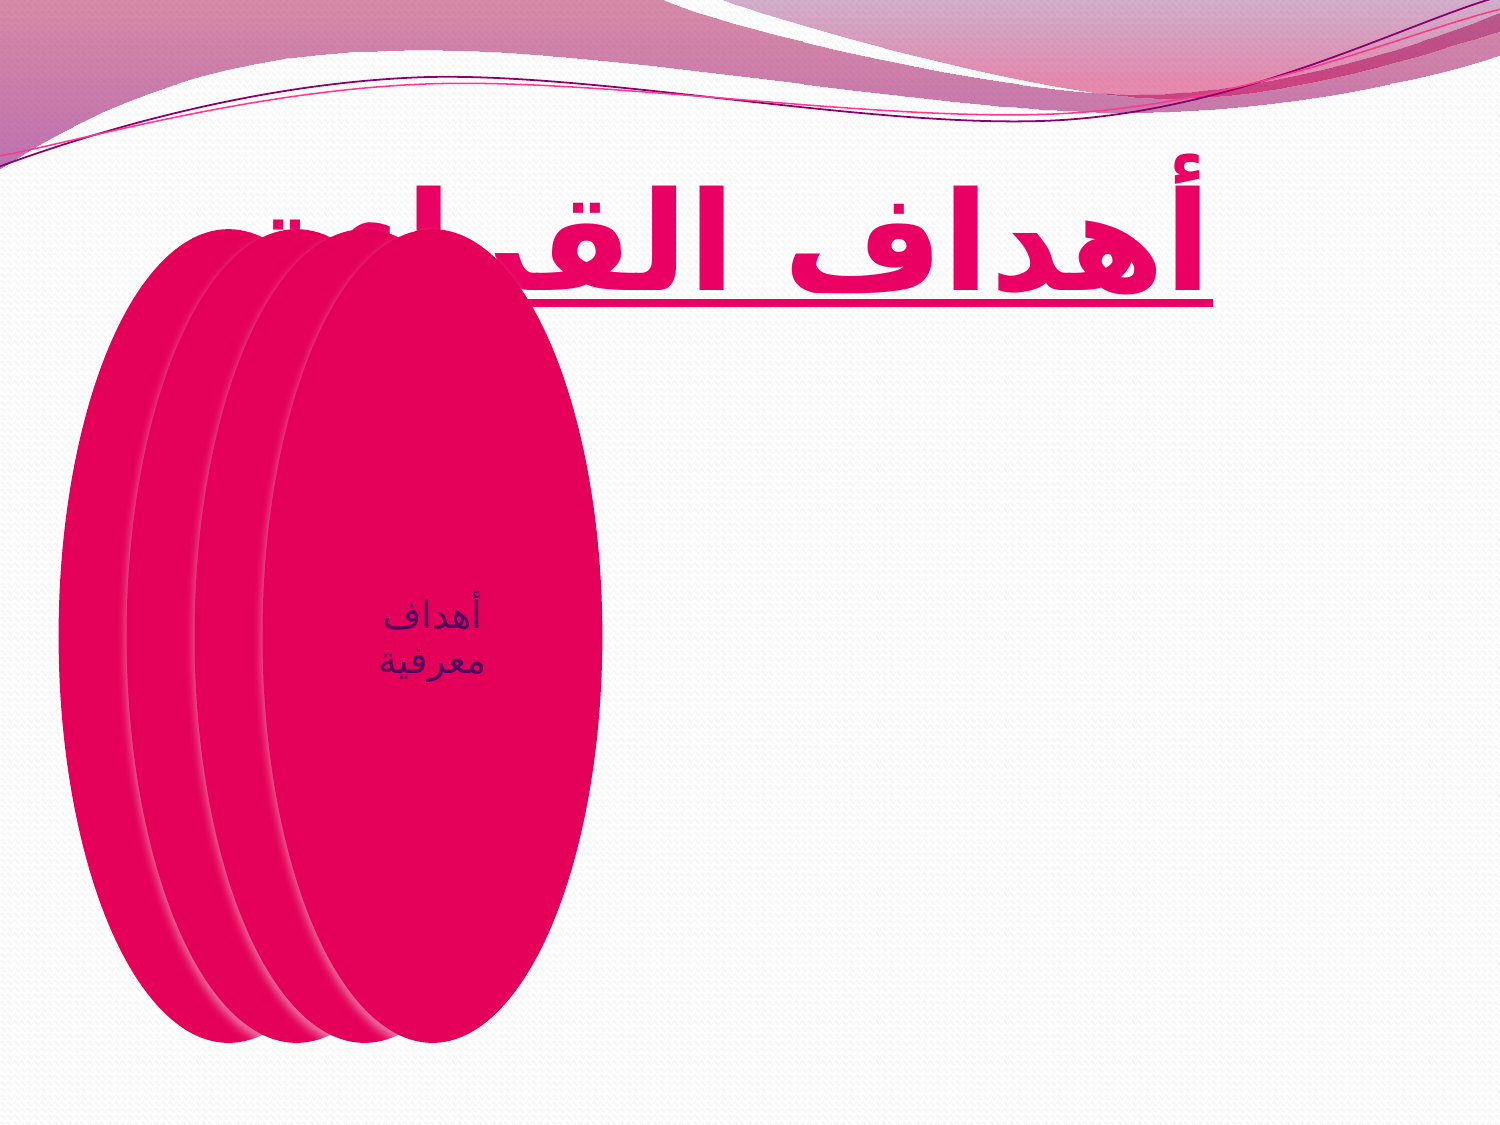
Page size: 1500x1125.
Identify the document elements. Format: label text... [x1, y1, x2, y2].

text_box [58, 228, 1419, 1044]
title أهداف القراءة [58, 164, 1409, 228]
